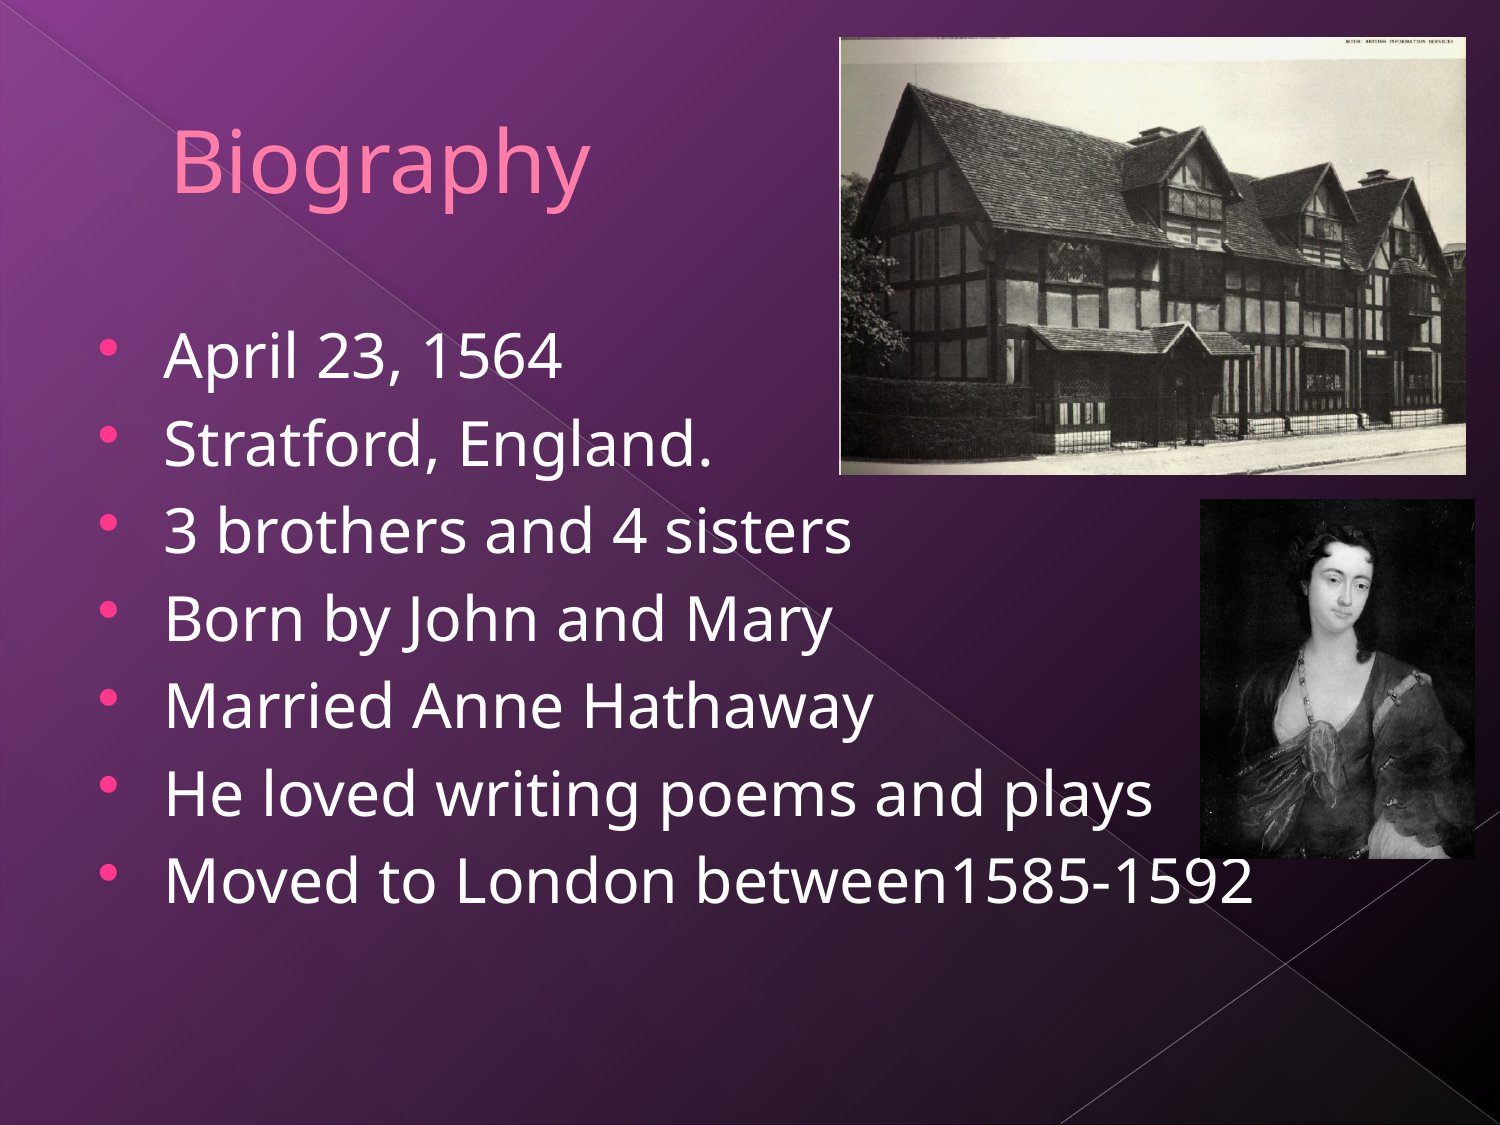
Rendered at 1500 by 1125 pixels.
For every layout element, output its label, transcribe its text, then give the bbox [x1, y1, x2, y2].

title Biography [75, 43, 829, 274]
list April 23, 1564 Stratford, England. 3 brothers and 4 sisters Born by John and Mary Married Anne Hathaway He loved writing poems and plays Moved to London between1585-1592 [75, 308, 1300, 1059]
picture [838, 37, 1466, 476]
picture [1199, 499, 1476, 860]
